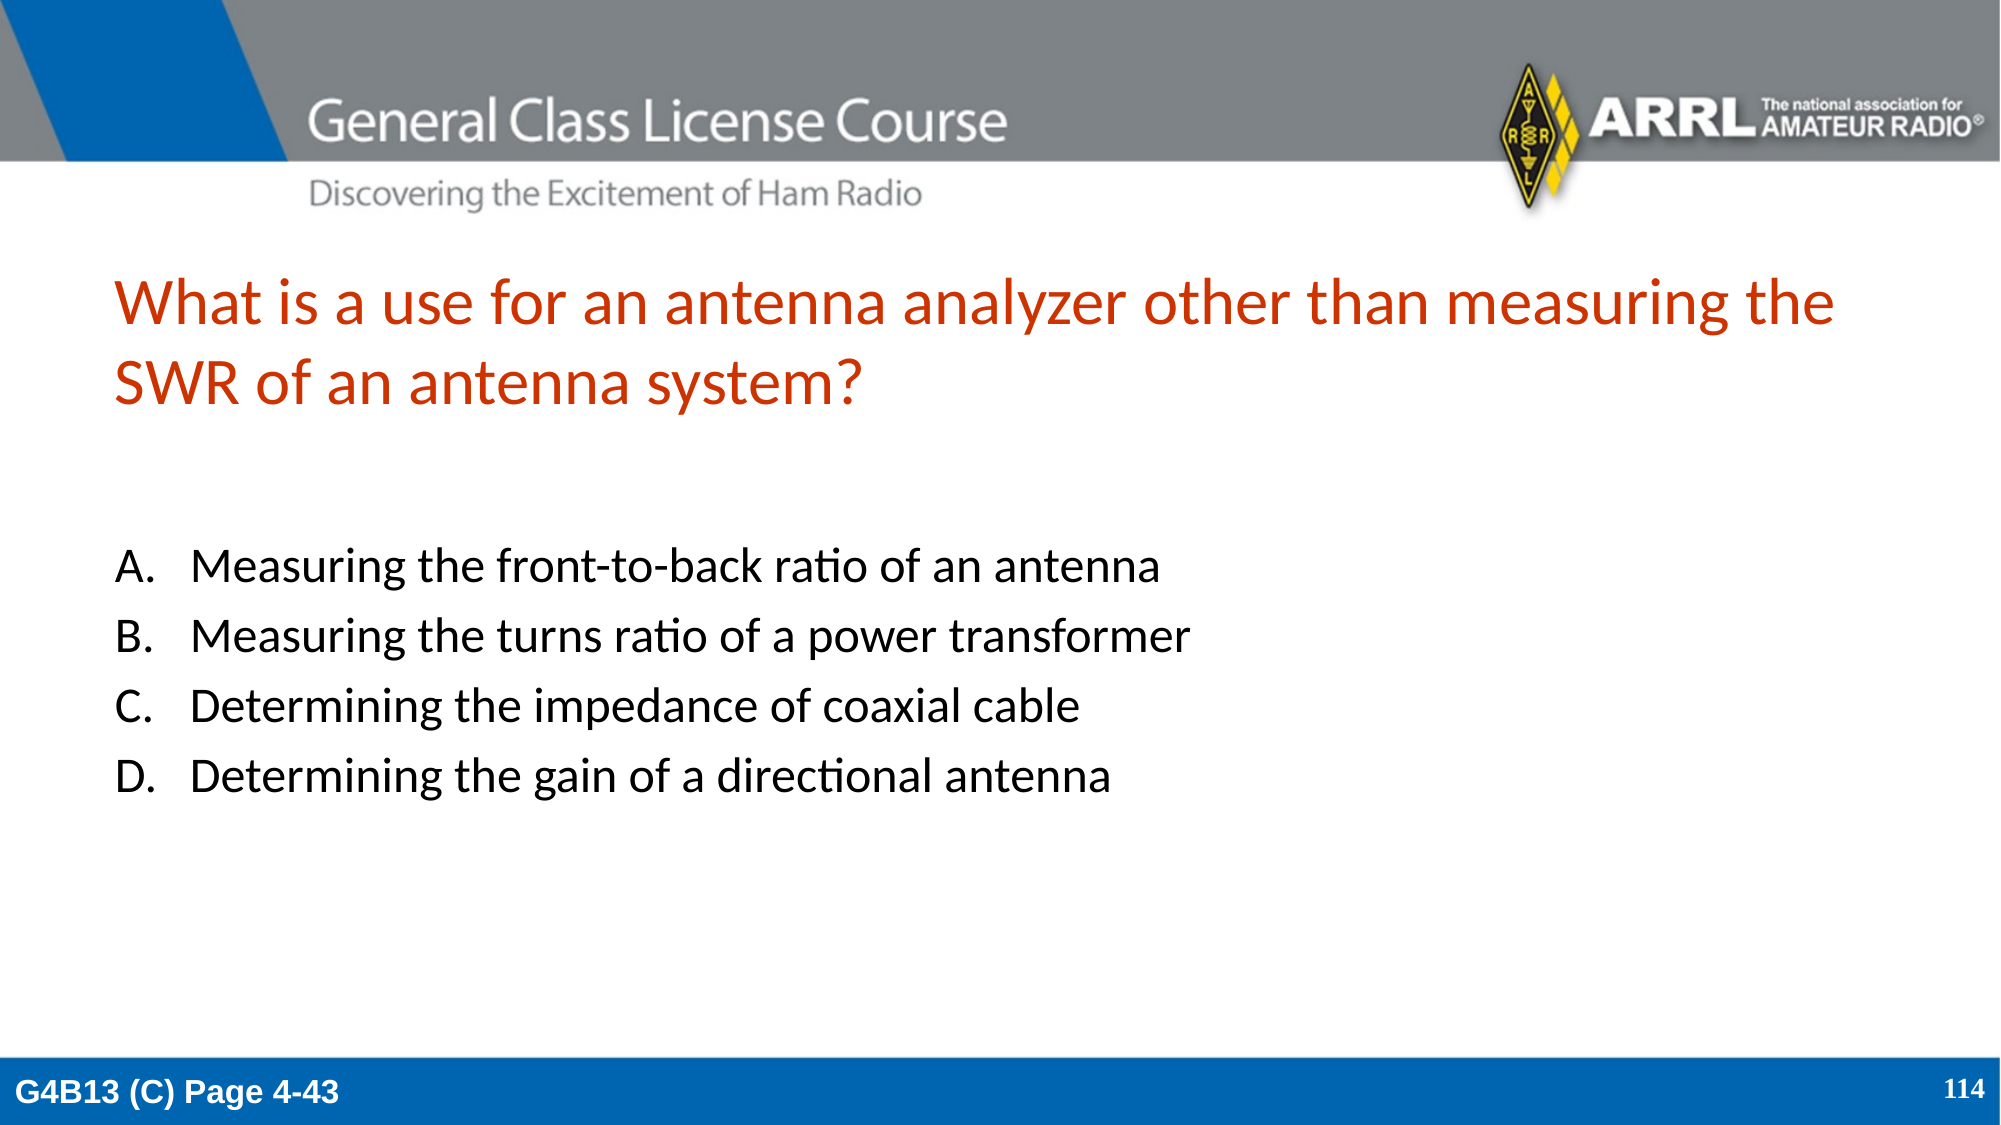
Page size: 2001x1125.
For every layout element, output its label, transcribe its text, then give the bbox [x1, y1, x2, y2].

list Measuring the front-to-back ratio of an antenna Measuring the turns ratio of a power transformer Determining the impedance of coaxial cable Determining the gain of a directional antenna [99, 525, 1900, 1005]
text_box 114 [1875, 1062, 2000, 1113]
picture [0, 0, 2001, 1125]
title What is a use for an antenna analyzer other than measuring the SWR of an antenna system? [99, 249, 1900, 468]
text_box G4B13 (C) Page 4-43 [0, 1062, 1313, 1118]
